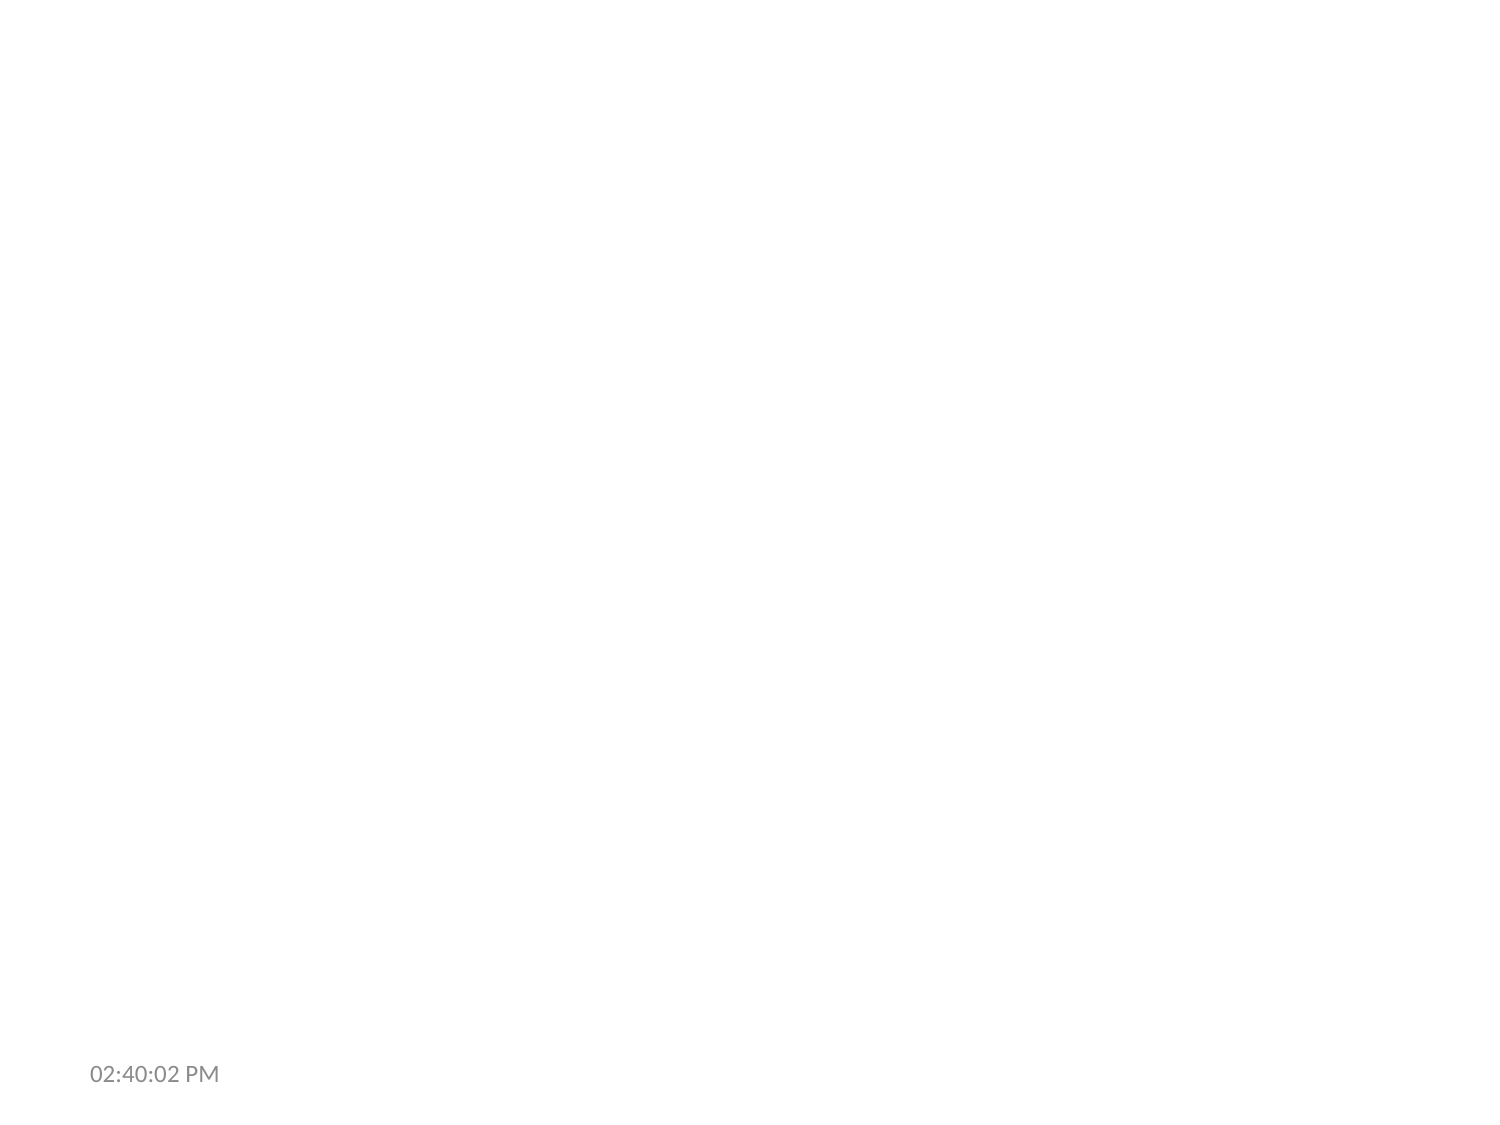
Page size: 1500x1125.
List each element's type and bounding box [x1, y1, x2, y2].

slide_number [75, 1042, 425, 1103]
